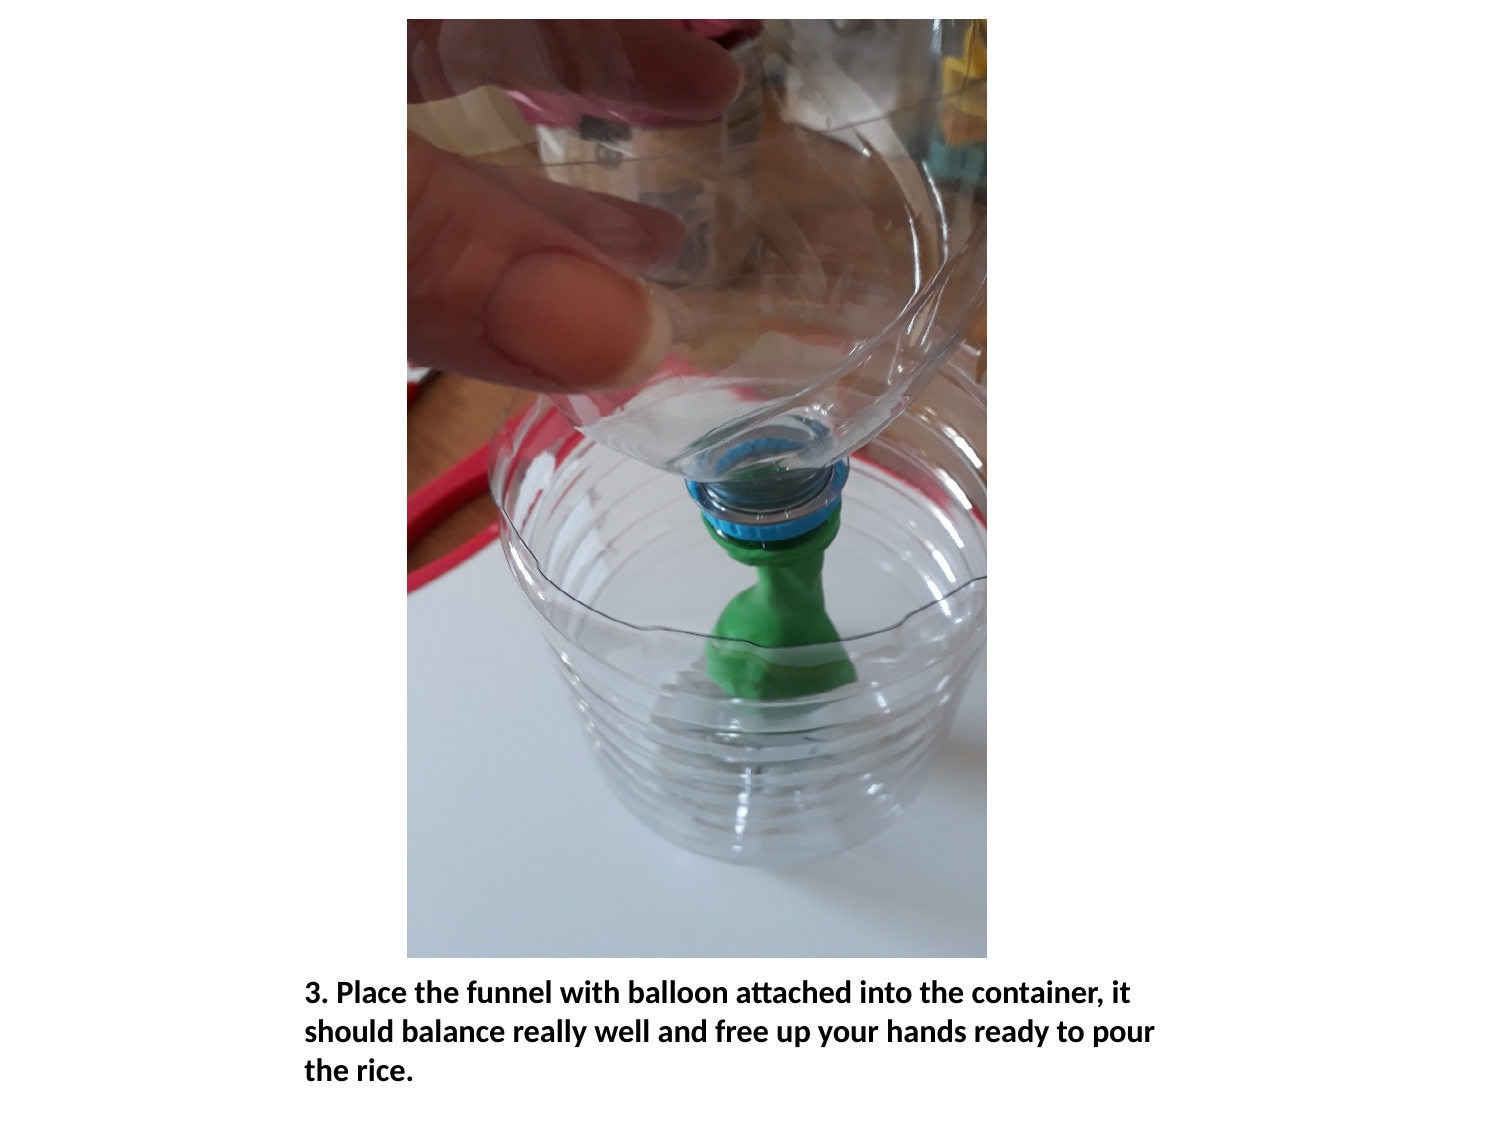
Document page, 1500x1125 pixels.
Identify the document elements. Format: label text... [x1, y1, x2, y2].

list 3. Place the funnel with balloon attached into the container, it should balance really well and free up your hands ready to pour the rice. [289, 964, 1190, 1097]
picture [407, 18, 988, 959]
